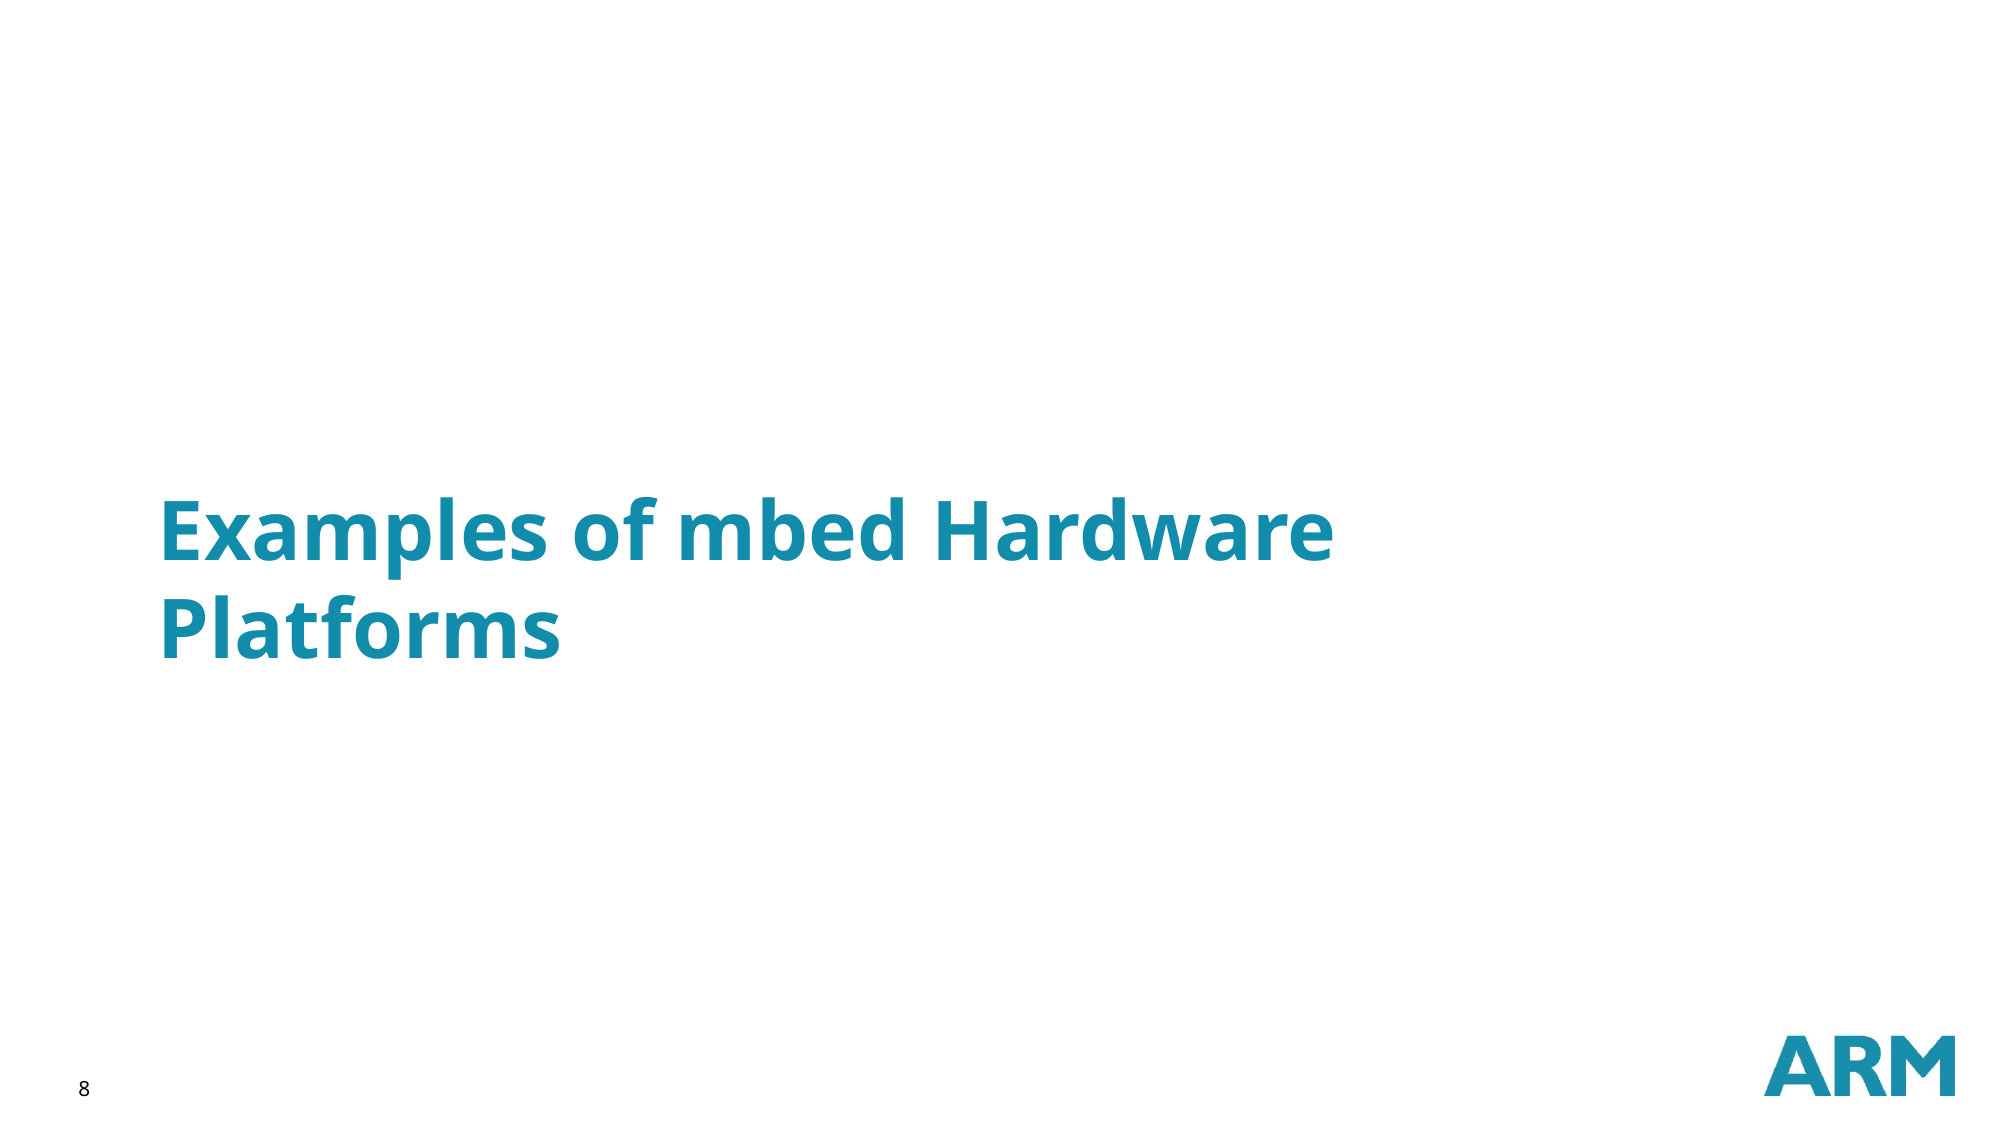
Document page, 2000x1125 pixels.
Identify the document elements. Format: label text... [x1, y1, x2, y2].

picture [1763, 1035, 1955, 1096]
title Examples of mbed Hardware Platforms [157, 477, 1858, 777]
